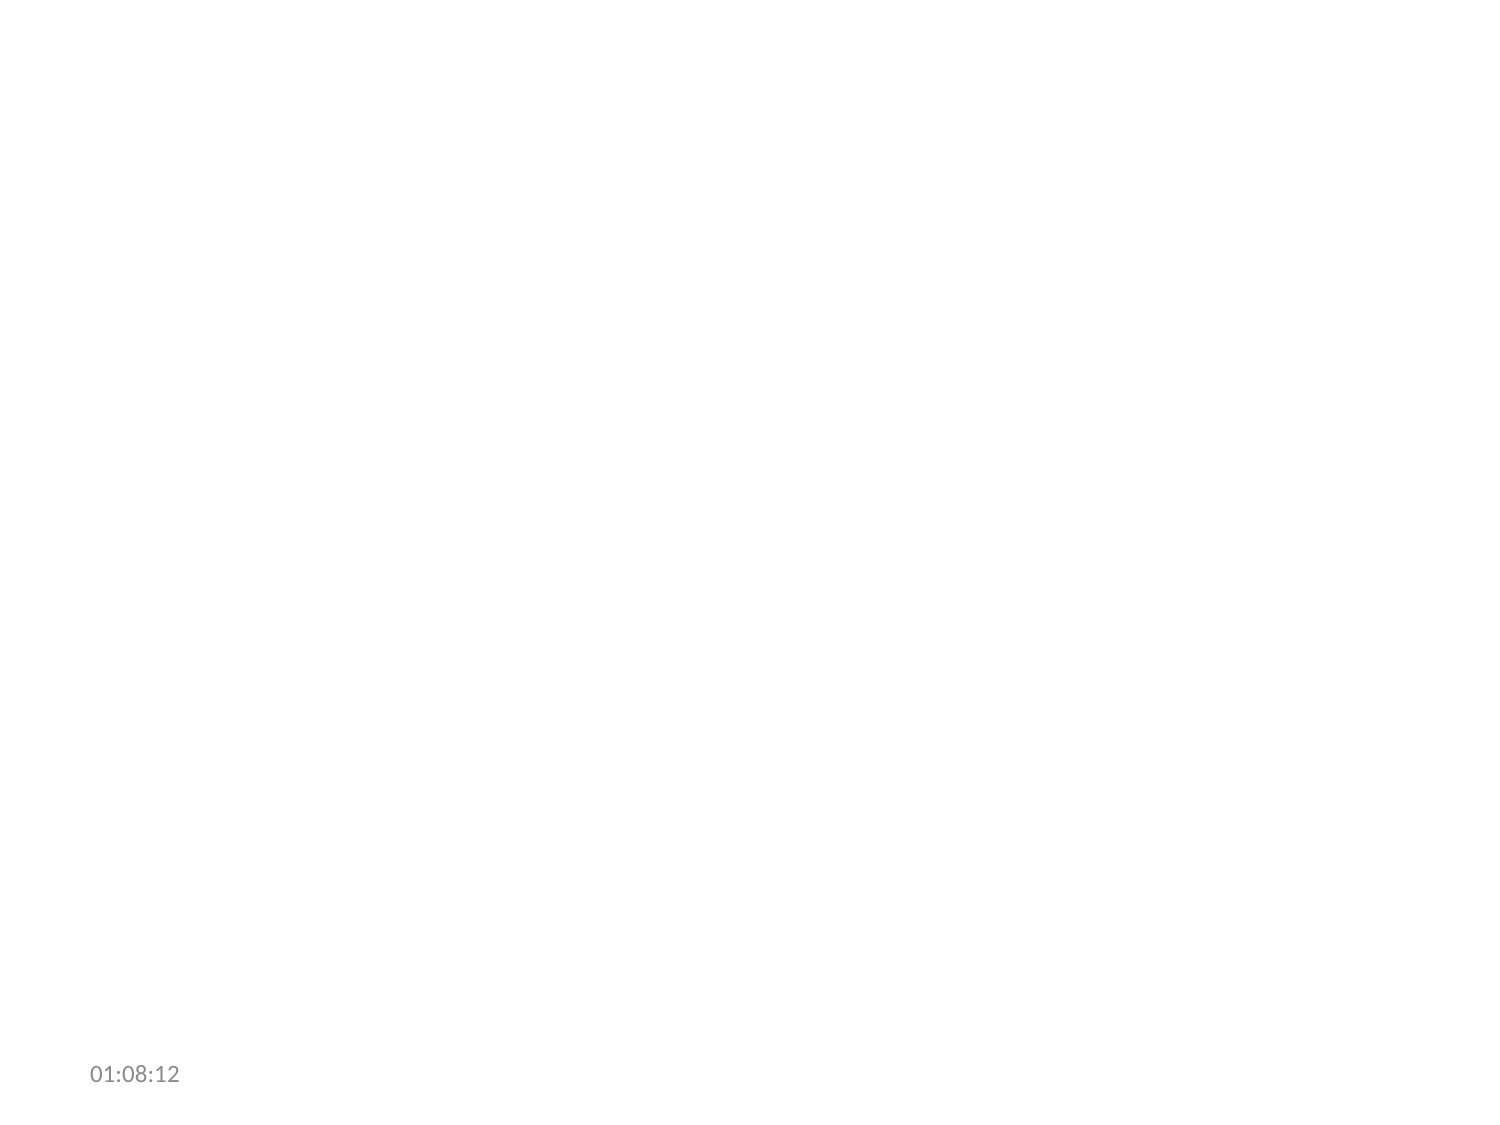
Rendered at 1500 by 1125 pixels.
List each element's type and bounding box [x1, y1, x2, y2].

slide_number [75, 1042, 425, 1103]
